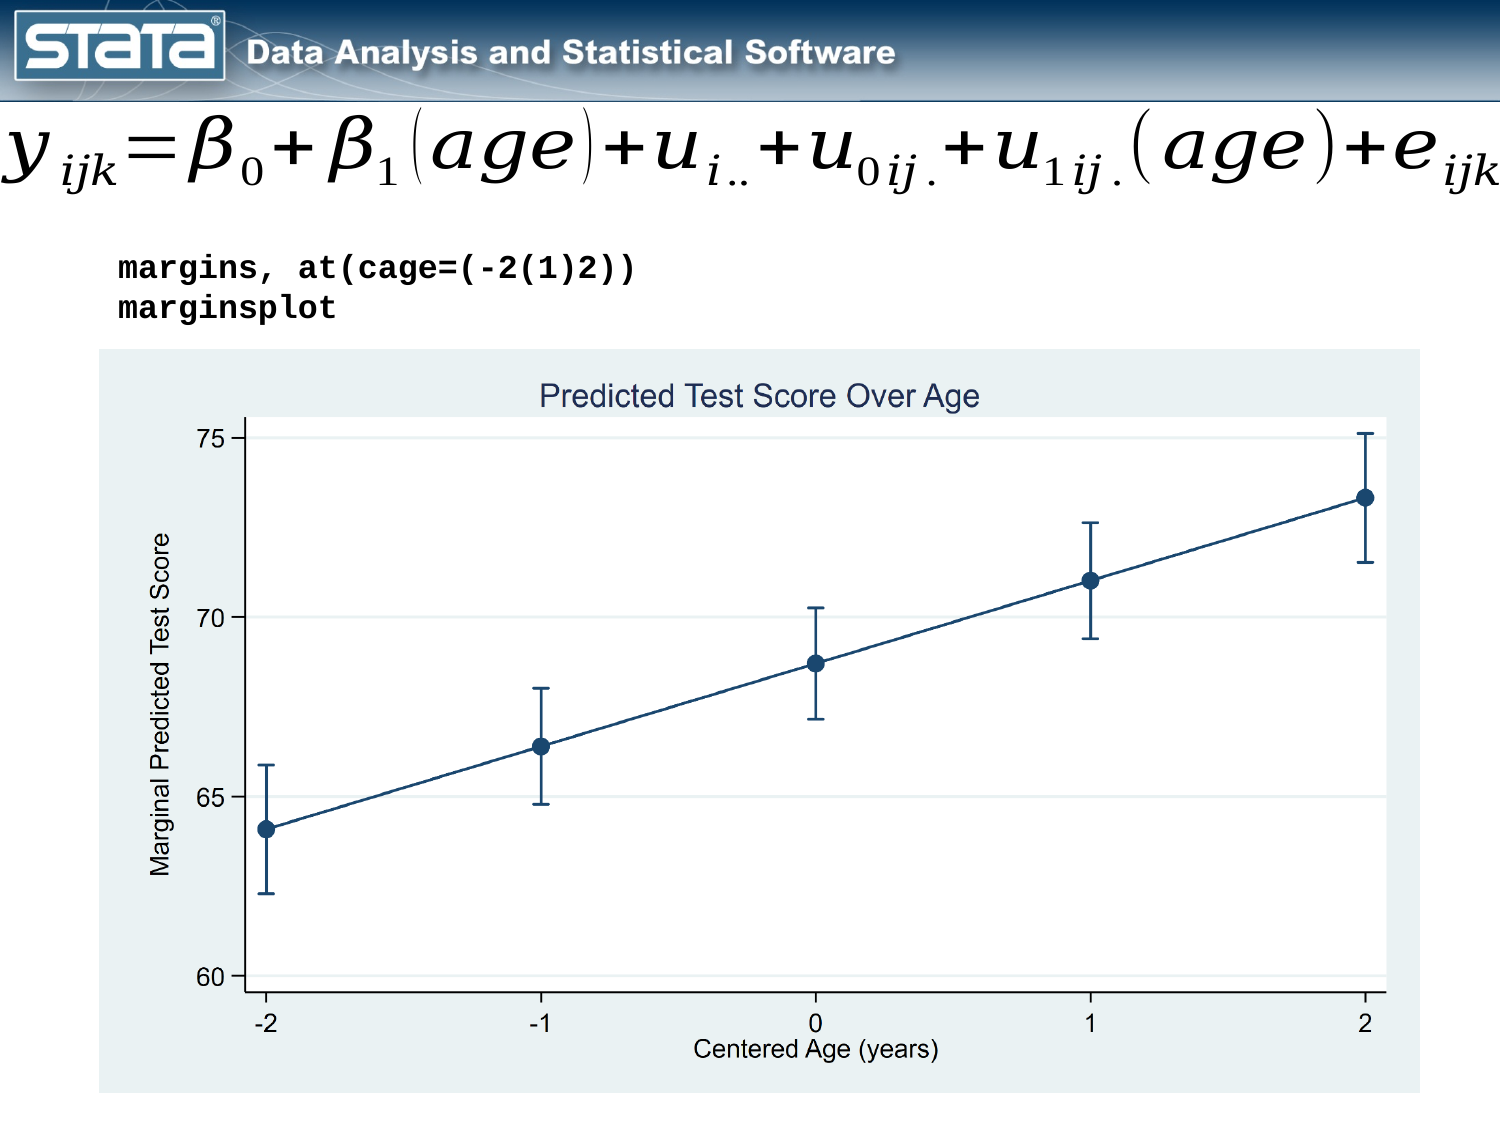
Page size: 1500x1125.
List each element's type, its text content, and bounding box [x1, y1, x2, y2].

text_box margins, at(cage=(-2(1)2)) marginsplot [103, 237, 654, 333]
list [99, 349, 1421, 1093]
picture [0, 0, 1500, 102]
